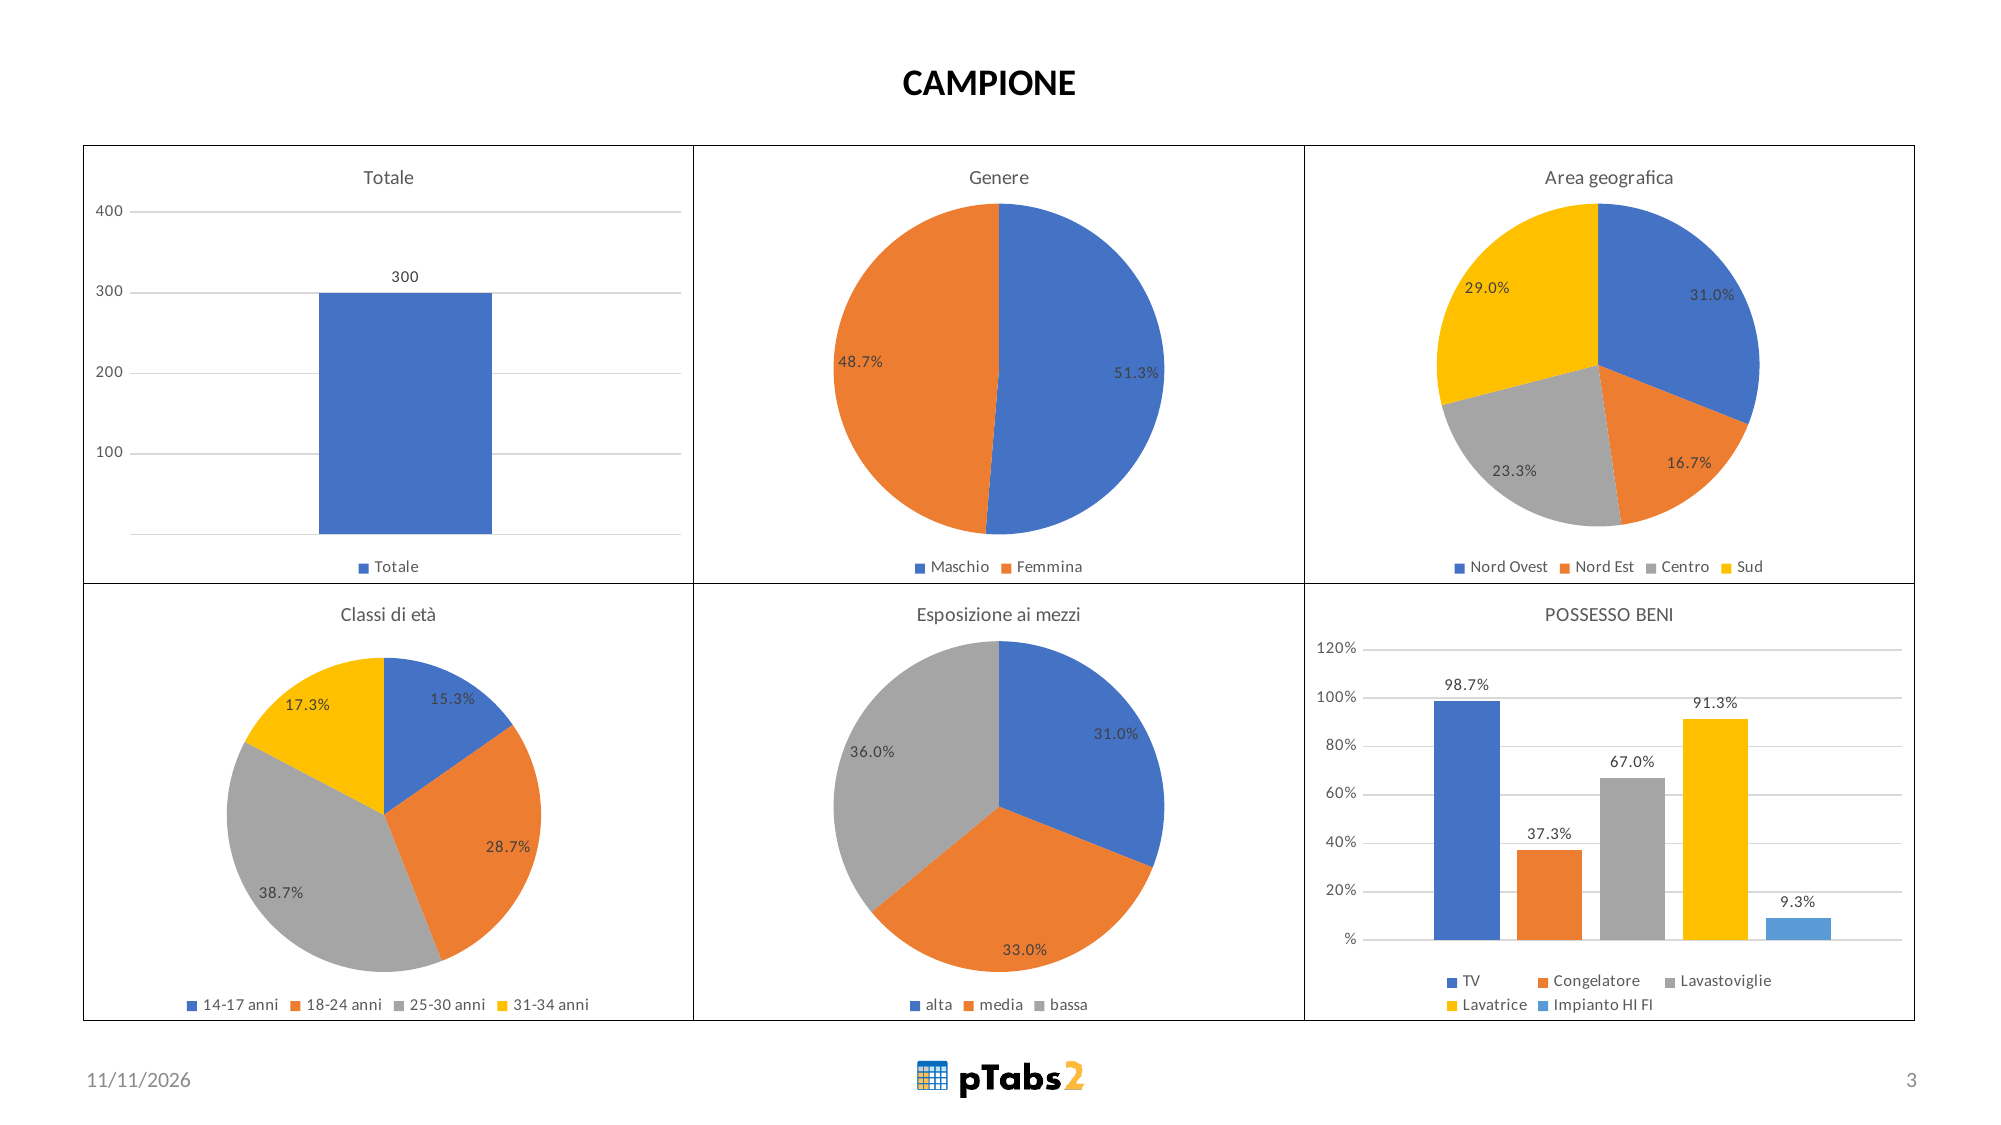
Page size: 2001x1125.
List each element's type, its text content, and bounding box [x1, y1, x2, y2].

chart [83, 145, 1915, 1021]
slide_number 3 [1482, 1055, 1933, 1103]
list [913, 1058, 1087, 1100]
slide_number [70, 1055, 512, 1103]
title CAMPIONE [104, 52, 1875, 115]
